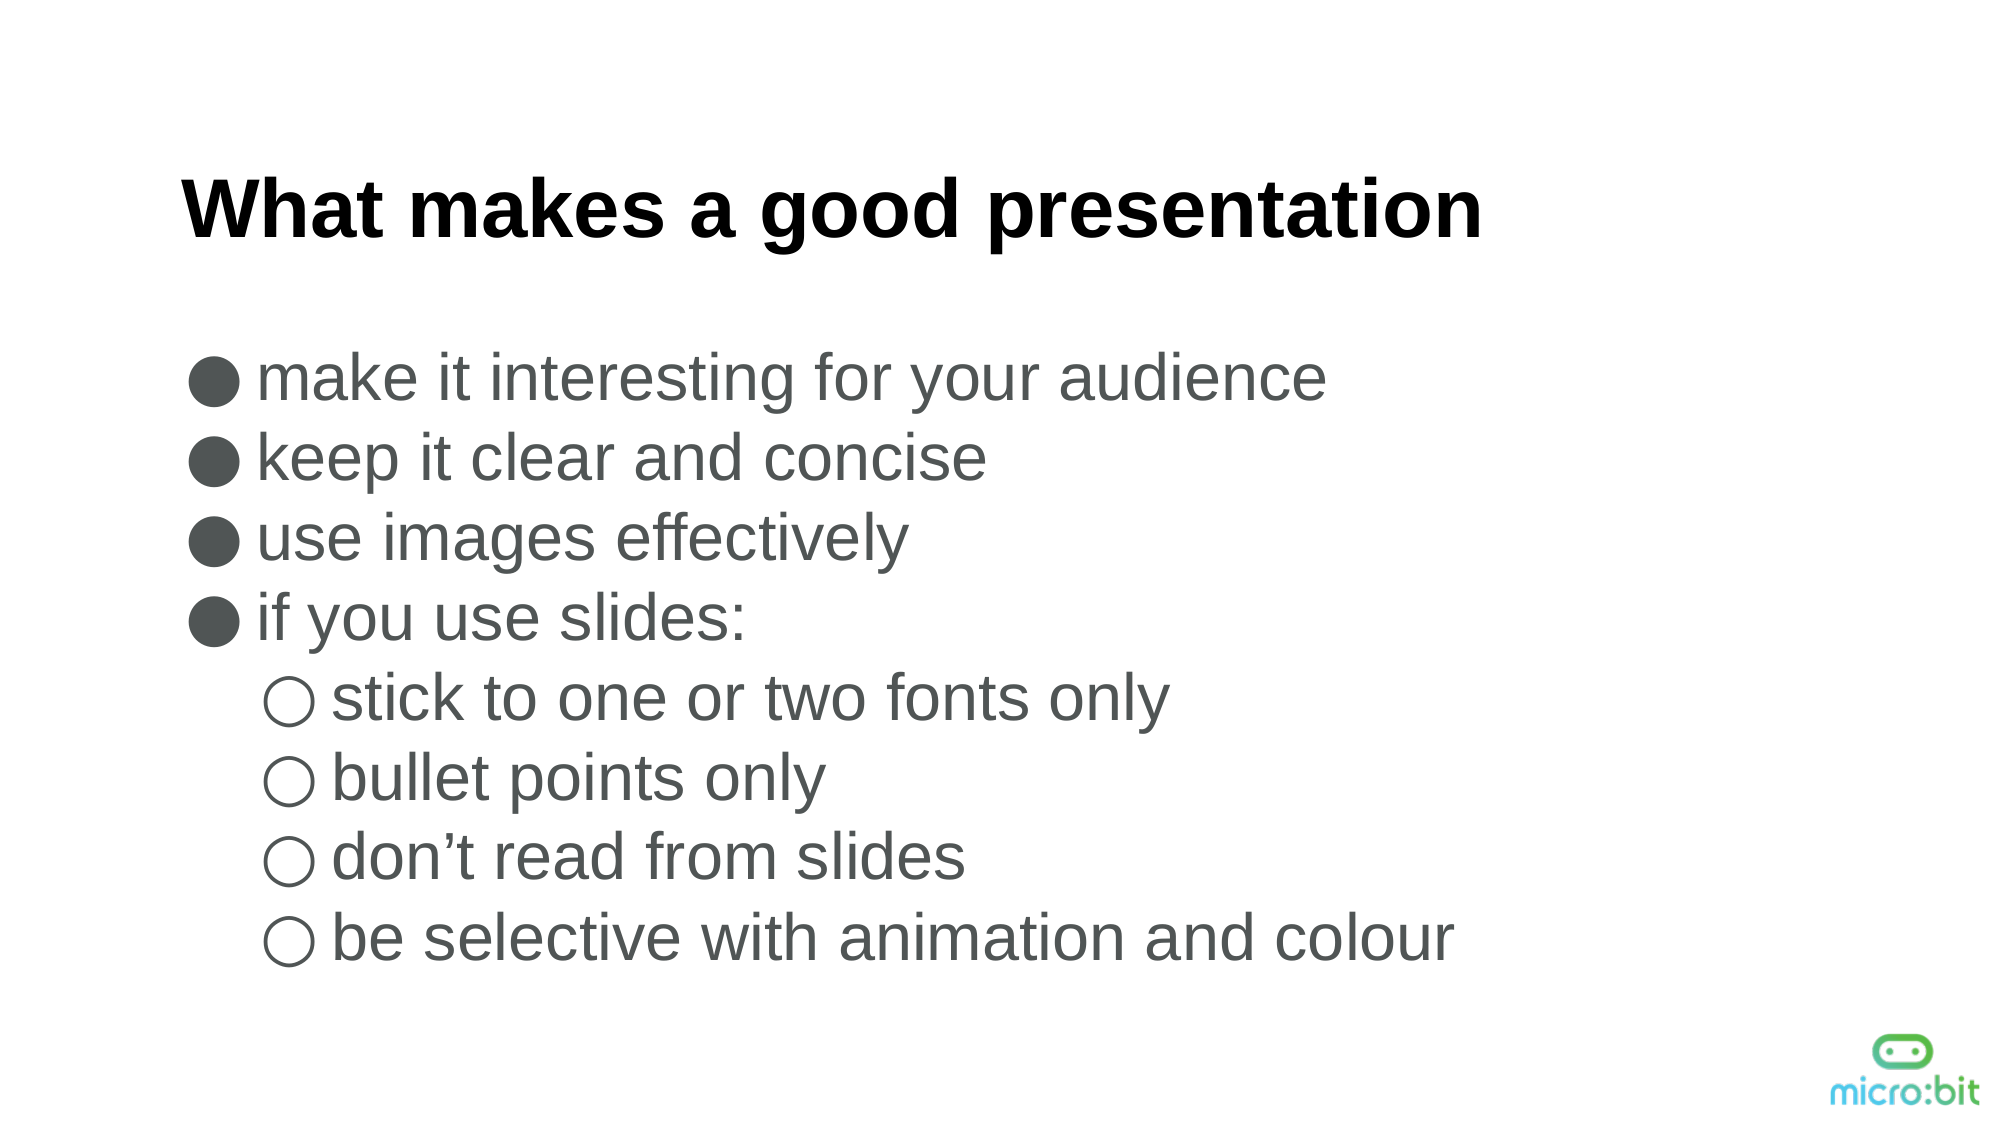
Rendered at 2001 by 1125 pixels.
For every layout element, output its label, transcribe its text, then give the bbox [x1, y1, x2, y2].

text_box What makes a good presentation make it interesting for your audience keep it clear and concise use images effectively if you use slides: stick to one or two fonts only bullet points only don’t read from slides be selective with animation and colour [166, 60, 1918, 884]
picture [1830, 1029, 1980, 1106]
